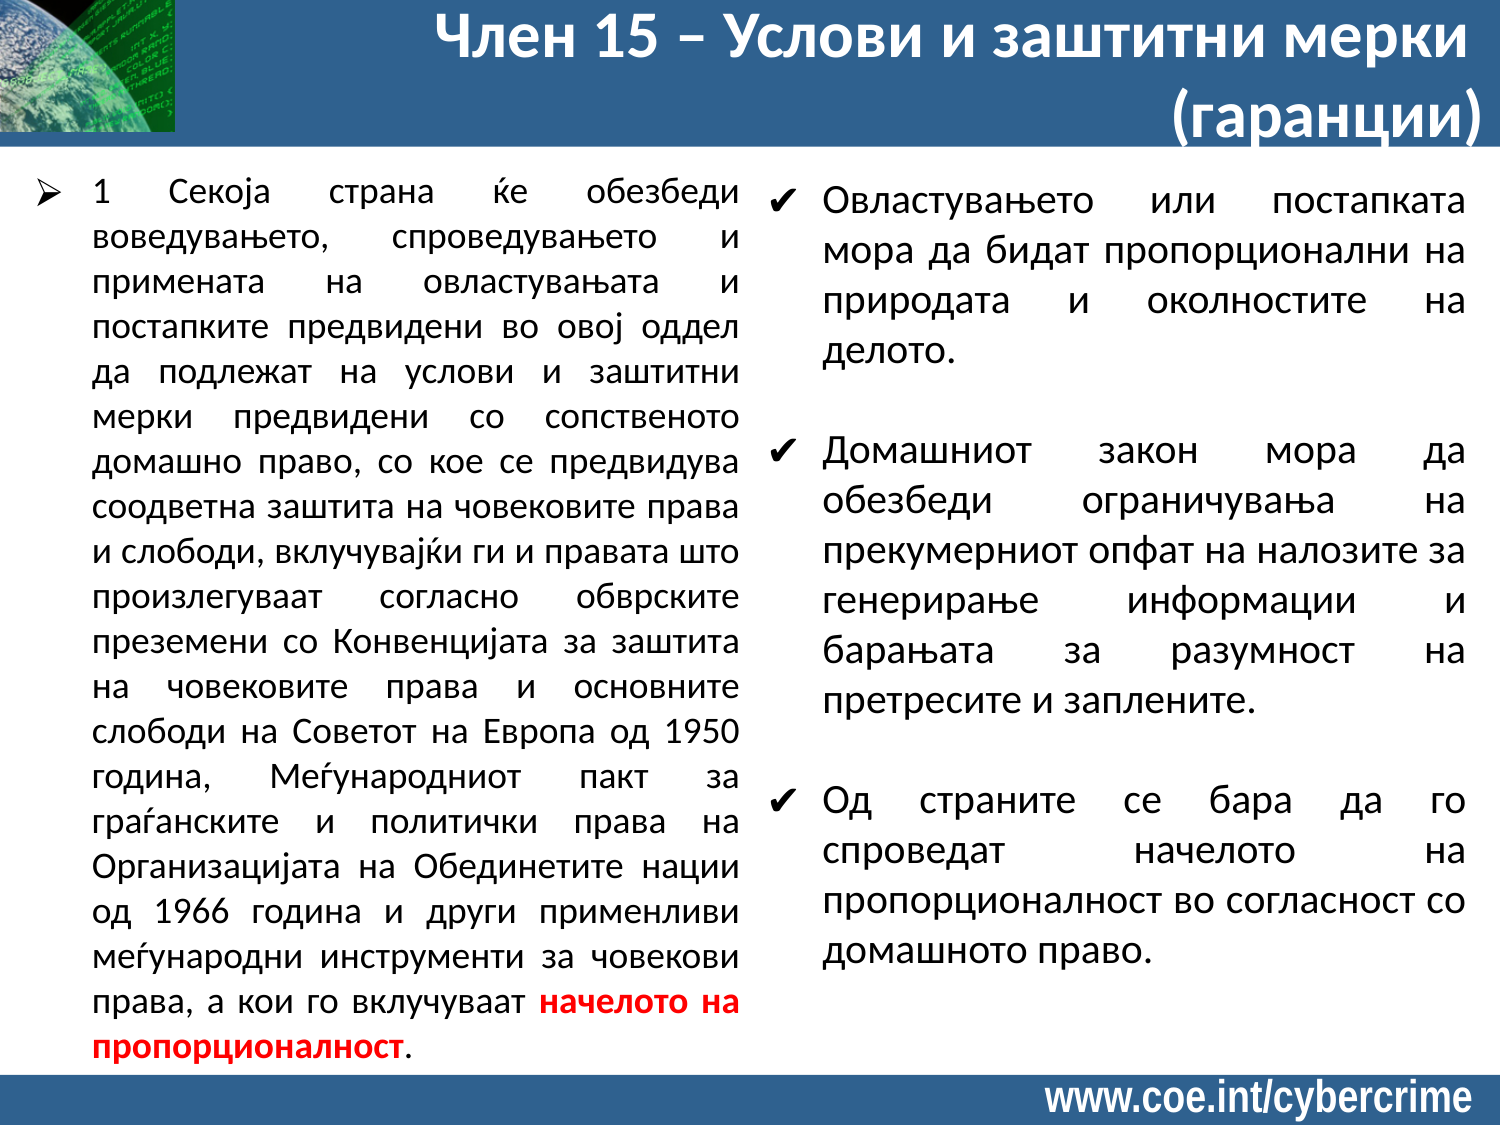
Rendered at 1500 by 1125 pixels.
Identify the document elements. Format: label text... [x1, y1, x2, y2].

text_box Овластувањето или постапката мора да бидат пропорционални на природата и околностите на делото. Домашниот закон мора да обезбеди ограничувања на прекумерниот опфат на налозите за генерирање информации и барањата за разумност на претресите и заплените. Од страните се бара да го спроведат начелото на пропорционалност во согласност со домашното право. [751, 164, 1482, 980]
text_box Член 15 – Услови и заштитни мерки (гаранции) [0, 0, 1500, 149]
text_box 1 Секоја страна ќе обезбеди воведувањето, спроведувањето и примената на овластувањата и постапките предвидени во овој оддел да подлежат на услови и заштитни мерки предвидени со сопственото домашно право, со кое се предвидува соодветна заштита на човековите права и слободи, вклучувајќи ги и правата што произлегуваат согласно обврските преземени со Конвенцијата за заштита на човековите права и основните слободи на Советот на Европа од 1950 година, Меѓународниот пакт за граѓанските и политички права на Организацијата на Обединетите нации од 1966 година и други применливи меѓународни инструменти за човекови права, а кои го вклучуваат начелото на пропорционалност. [20, 158, 755, 1073]
text_box www.coe.int/cybercrime [1030, 1059, 1500, 1125]
picture [0, 0, 175, 132]
text_box [0, 1073, 1030, 1125]
